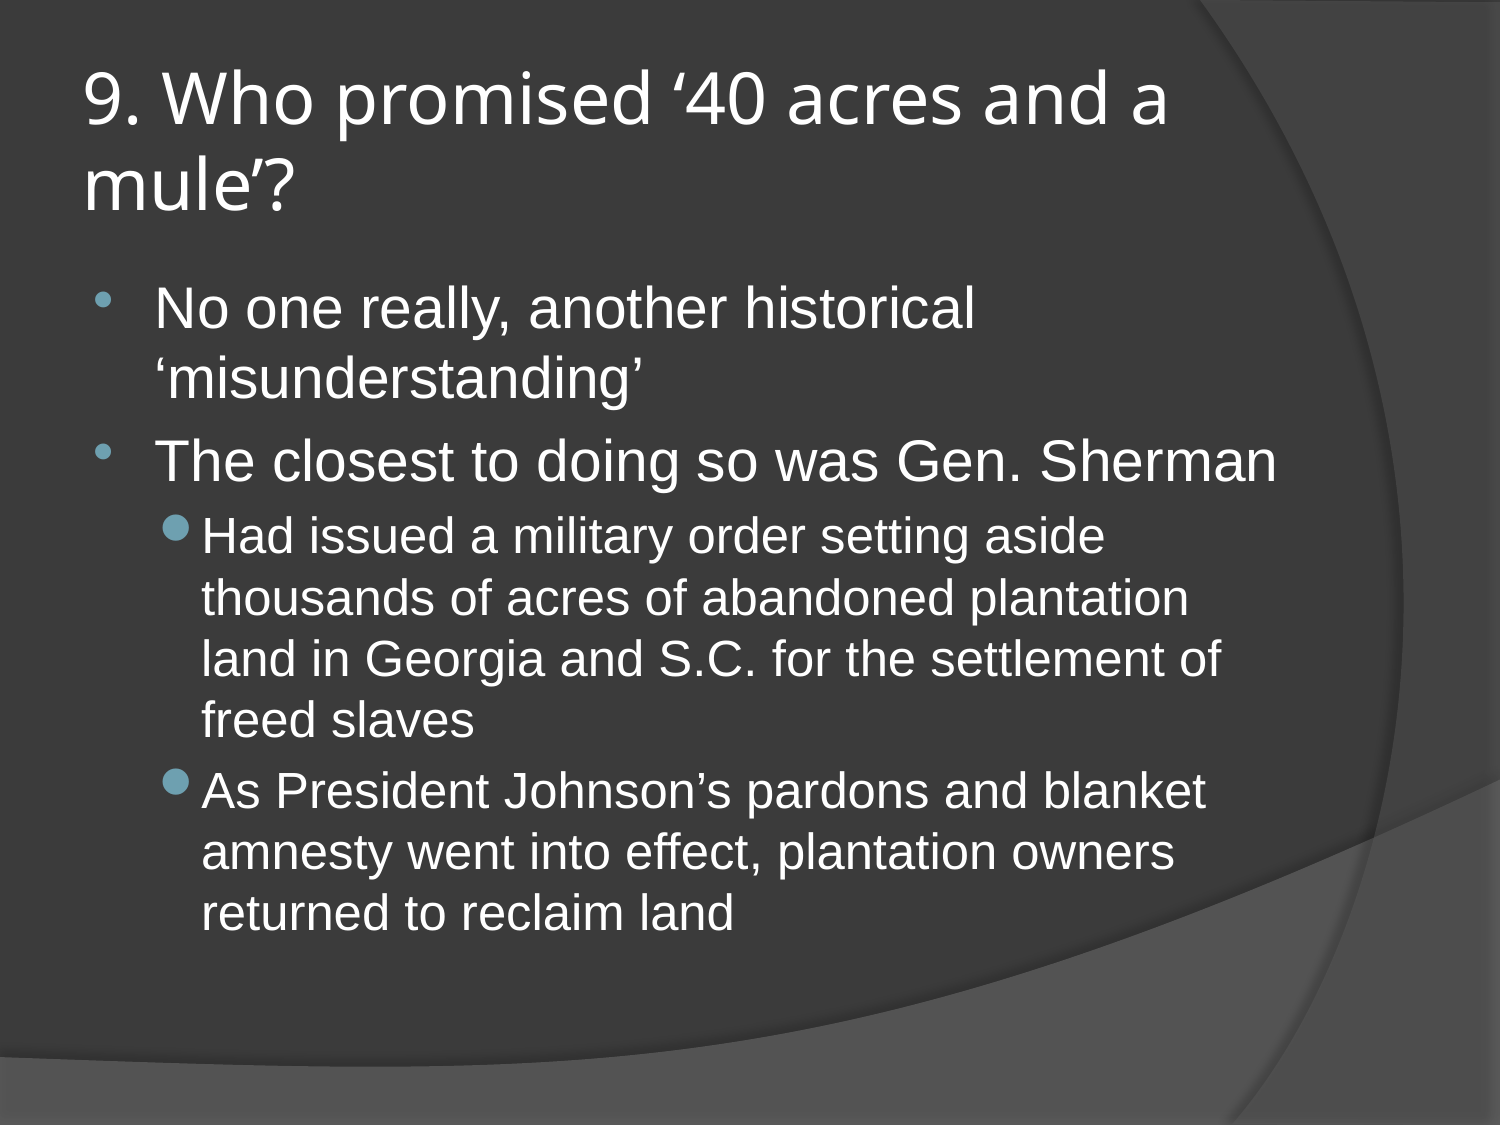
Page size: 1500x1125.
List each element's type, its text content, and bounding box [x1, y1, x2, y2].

list No one really, another historical ‘misunderstanding’ The closest to doing so was Gen. Sherman Had issued a military order setting aside thousands of acres of abandoned plantation land in Georgia and S.C. for the settlement of freed slaves As President Johnson’s pardons and blanket amnesty went into effect, plantation owners returned to reclaim land [75, 262, 1300, 1005]
title 9. Who promised ‘40 acres and a mule’? [75, 45, 1300, 233]
